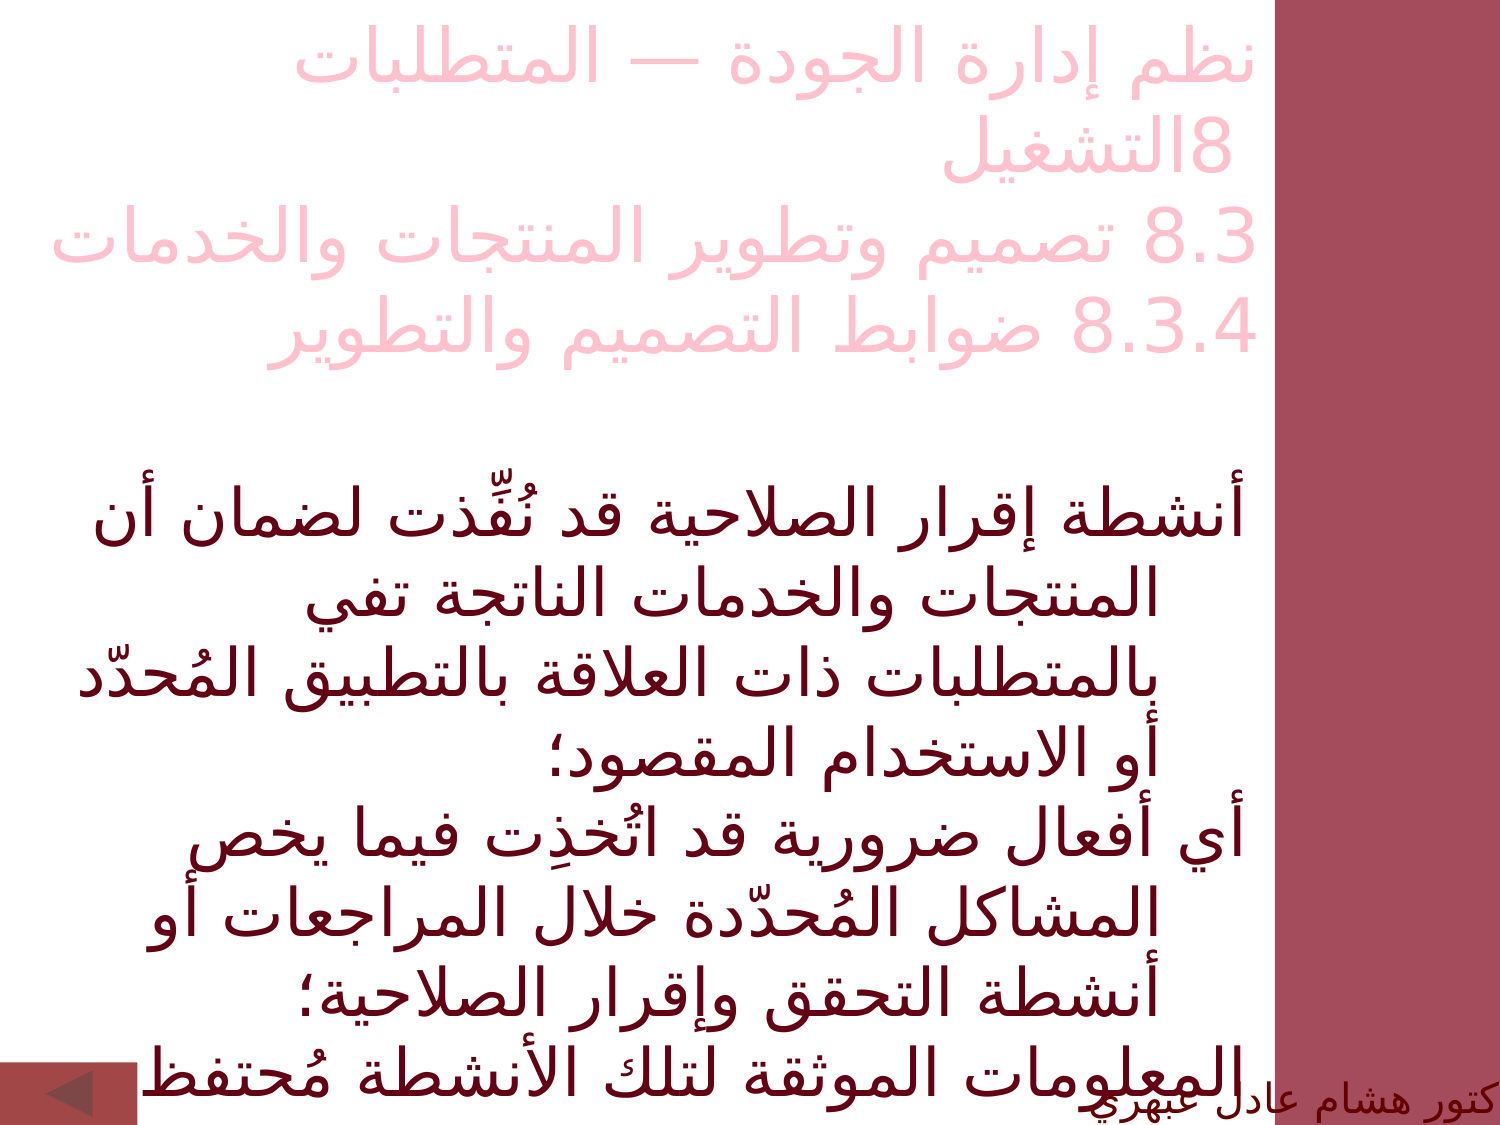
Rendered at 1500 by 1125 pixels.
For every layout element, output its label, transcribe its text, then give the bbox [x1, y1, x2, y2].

text_box [0, 1060, 140, 1125]
text_box نظم إدارة الجودة — المتطلبات 8التشغيل 8.3 تصميم وتطوير المنتجات والخدمات 8.3.4 ضوابط التصميم والتطوير [0, 0, 1275, 375]
text_box [1273, 0, 1500, 1064]
text_box الدكتور هشام عادل عبهري [1073, 1064, 1500, 1125]
text_box أنشطة إقرار الصلاحية قد نُفِّذت لضمان أن المنتجات والخدمات الناتجة تفي بالمتطلبات ذات العلاقة بالتطبيق المُحدّد أو الاستخدام المقصود؛ أي أفعال ضرورية قد اتُخذِت فيما يخص المشاكل المُحدّدة خلال المراجعات أو أنشطة التحقق وإقرار الصلاحية؛ المعلومات الموثقة لتلك الأنشطة مُحتفظ بها؛ [12, 462, 1263, 1125]
